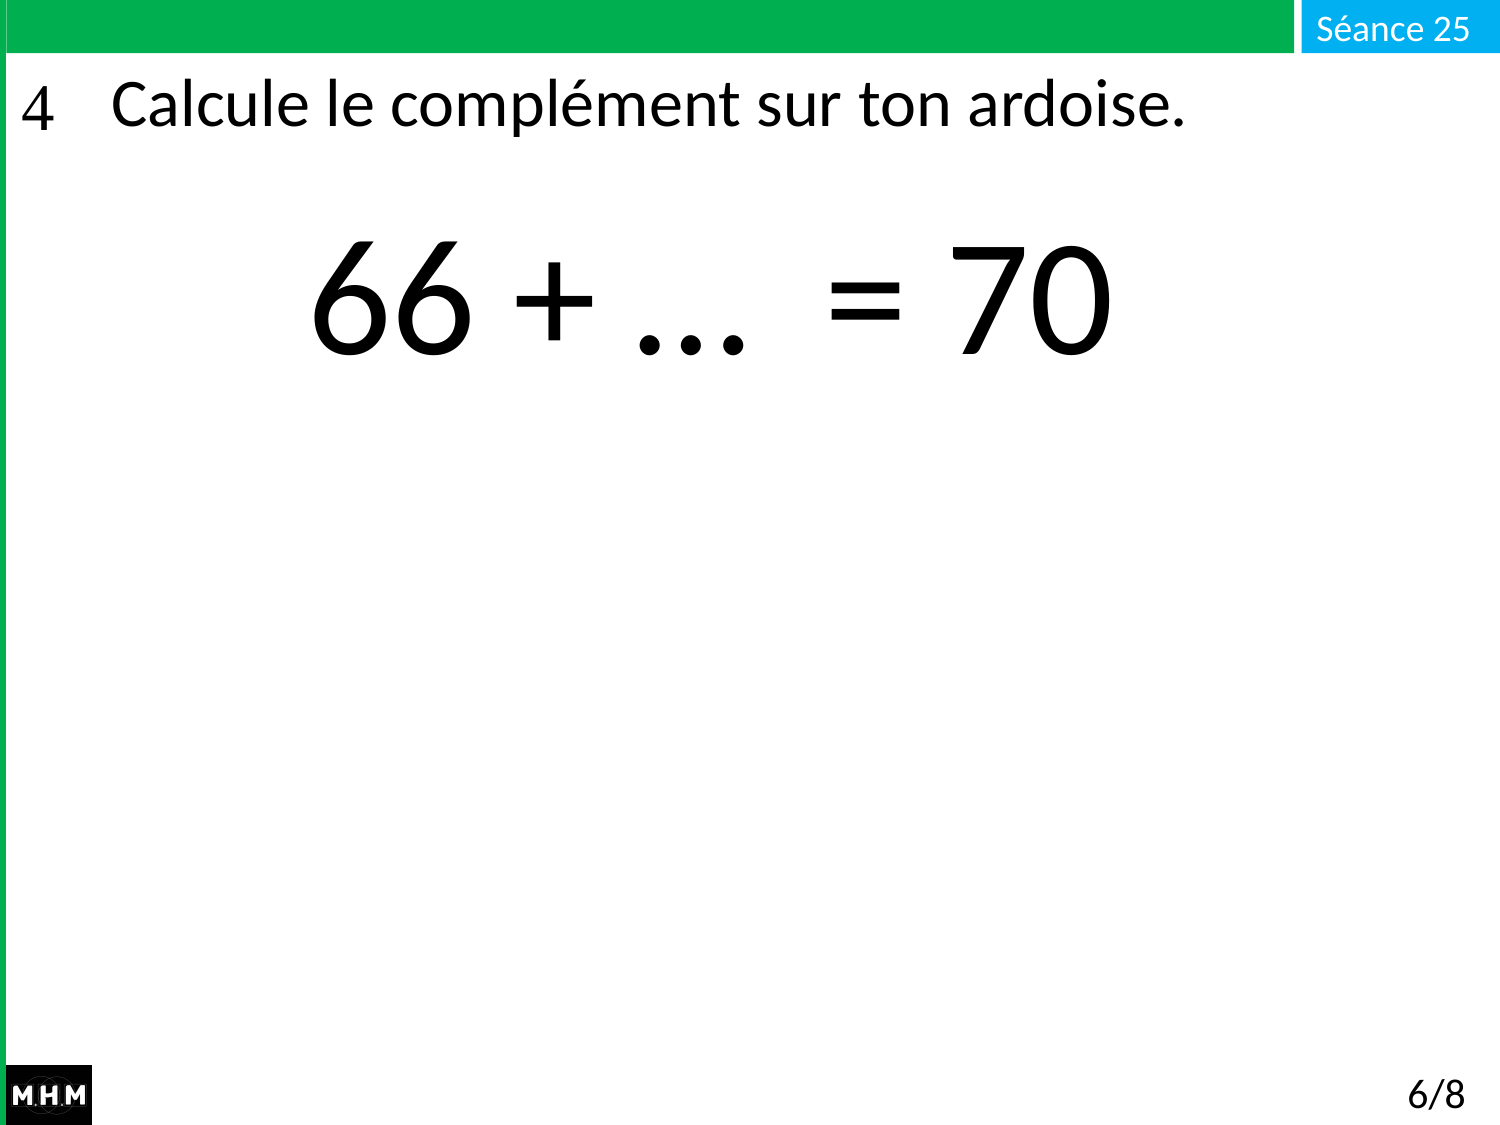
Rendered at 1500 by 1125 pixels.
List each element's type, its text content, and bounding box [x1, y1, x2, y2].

title Calcule le complément sur ton ardoise. [96, 60, 1391, 150]
list 6/8 [1373, 1064, 1500, 1125]
text_box 66 + … = 70 [292, 180, 1227, 396]
picture [6, 1065, 92, 1125]
